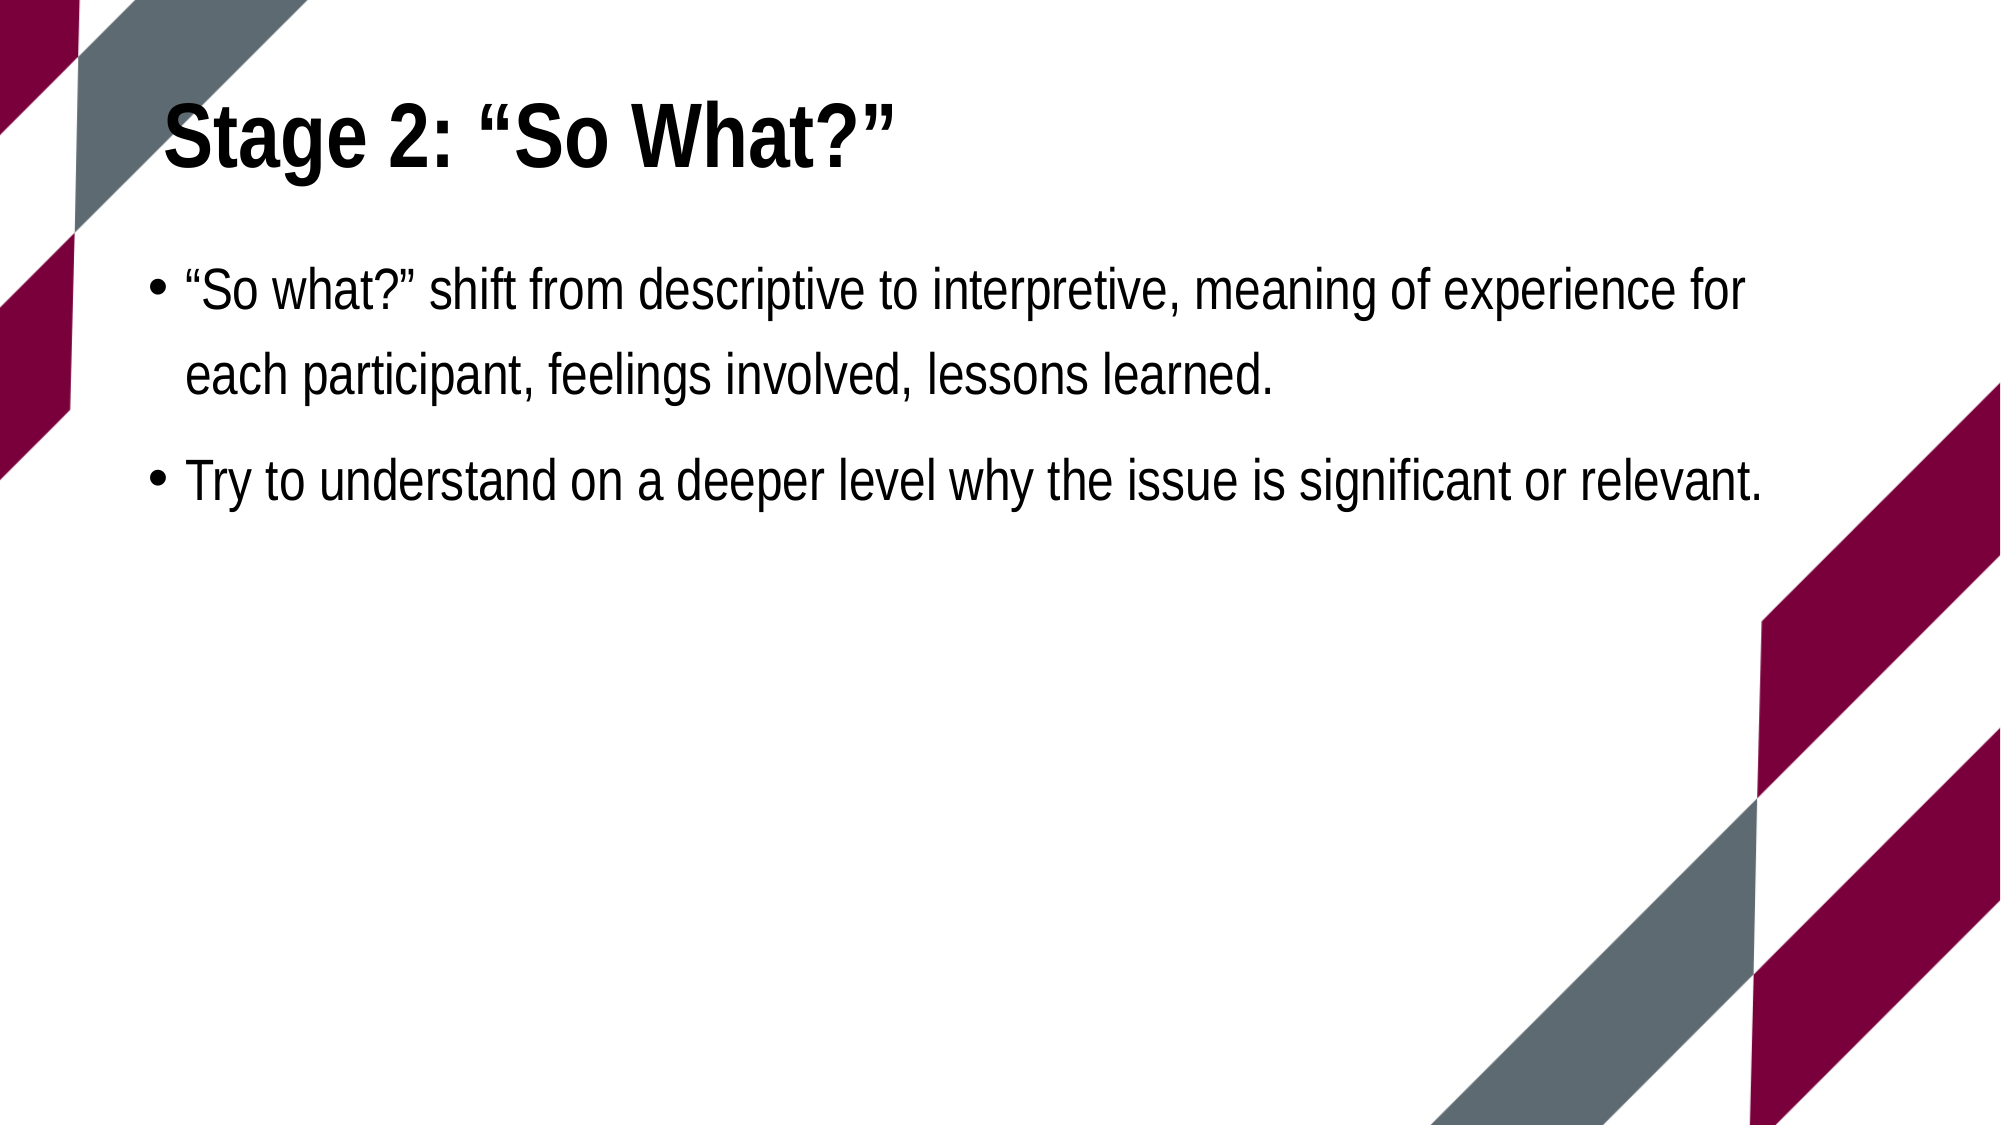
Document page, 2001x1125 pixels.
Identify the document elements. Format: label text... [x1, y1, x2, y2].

picture [0, 0, 2001, 1125]
list “So what?” shift from descriptive to interpretive, meaning of experience for each participant, feelings involved, lessons learned. Try to understand on a deeper level why the issue is significant or relevant. [132, 228, 1783, 970]
title Stage 2: “So What?” [148, 29, 1426, 228]
